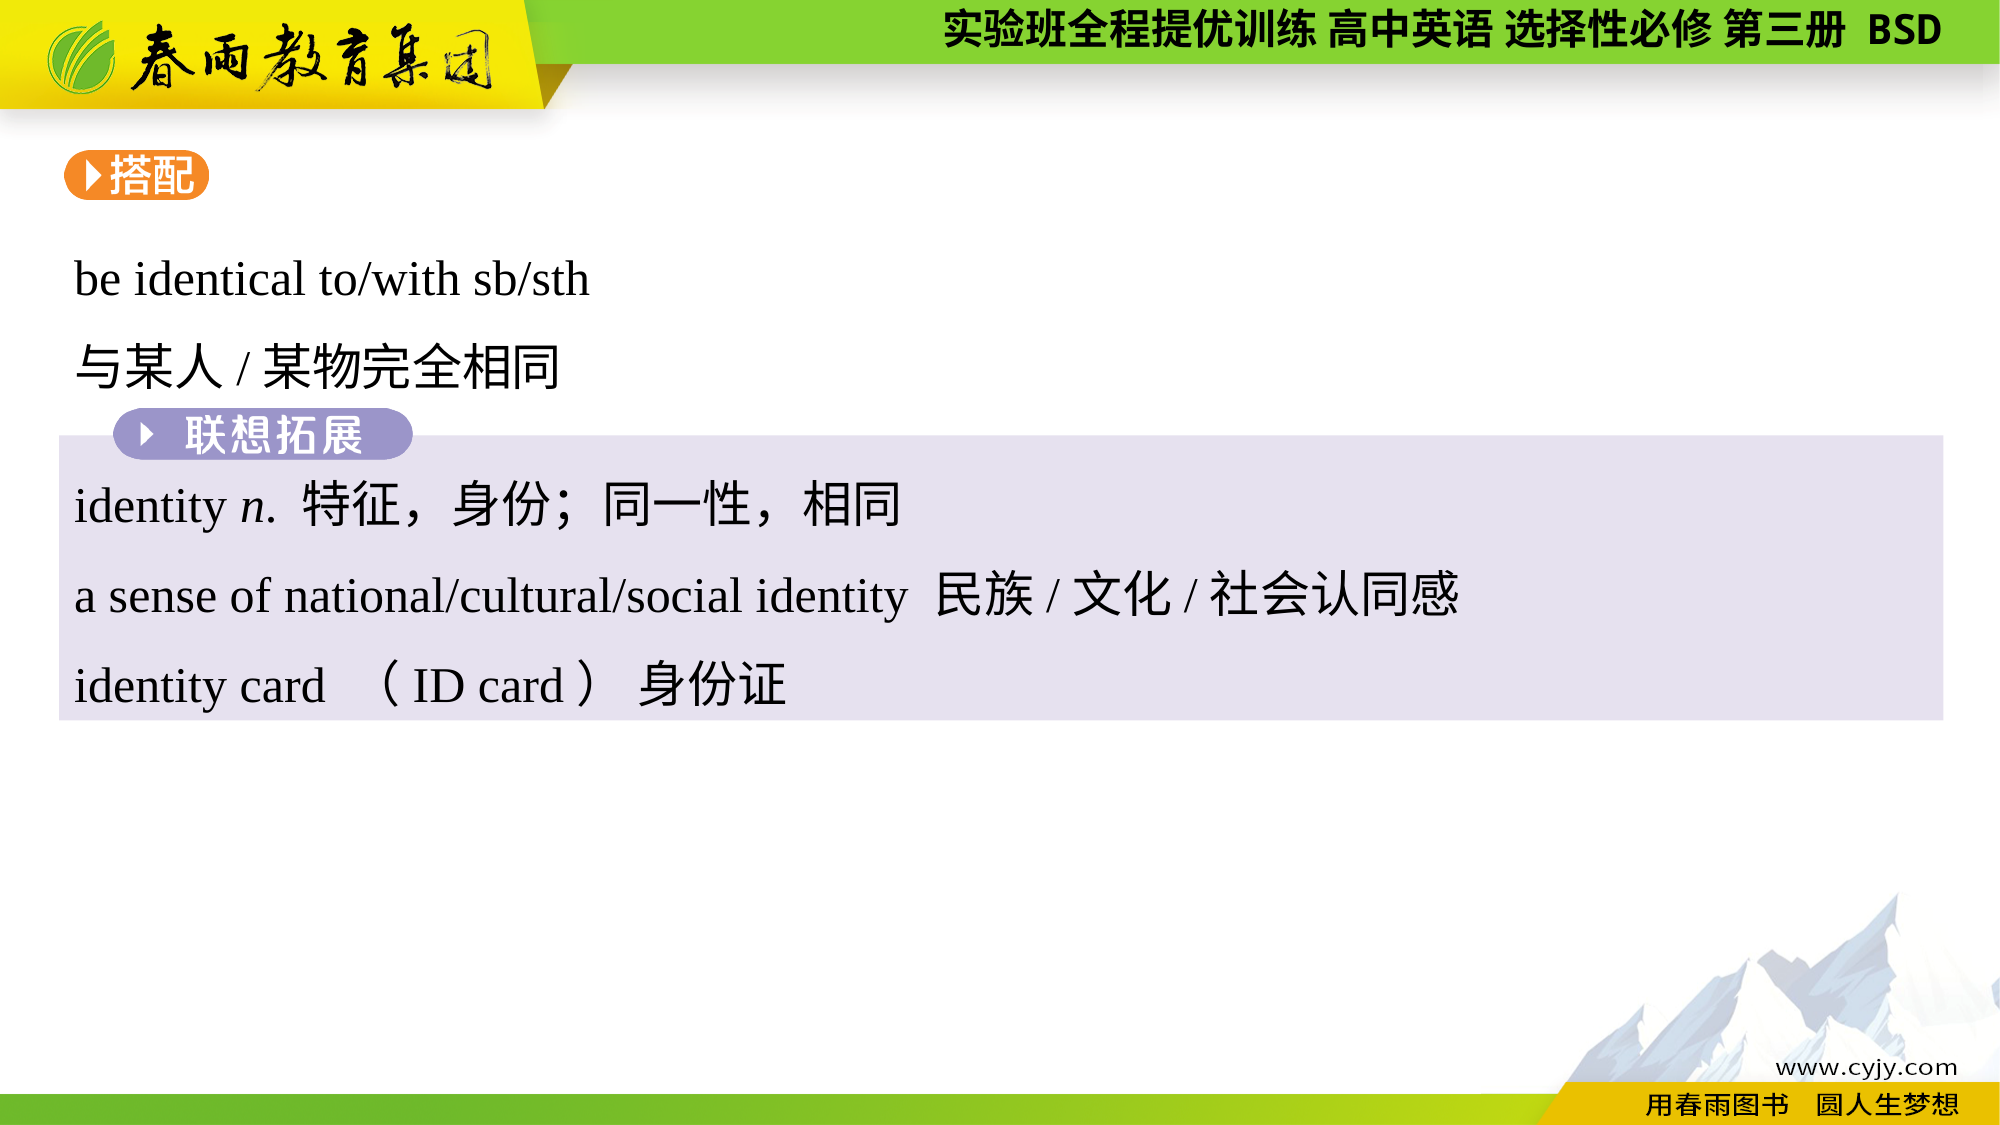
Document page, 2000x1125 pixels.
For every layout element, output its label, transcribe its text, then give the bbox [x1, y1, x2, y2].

picture [0, 0, 2000, 1125]
list be identical to/with sb/sth 与某人/某物完全相同 [59, 208, 1944, 394]
text_box identity n. 特征，身份；同一性，相同 a sense of national/cultural/social identity 民族/文化/社会认同感 identity card （ID card） 身份证 [59, 435, 1944, 721]
